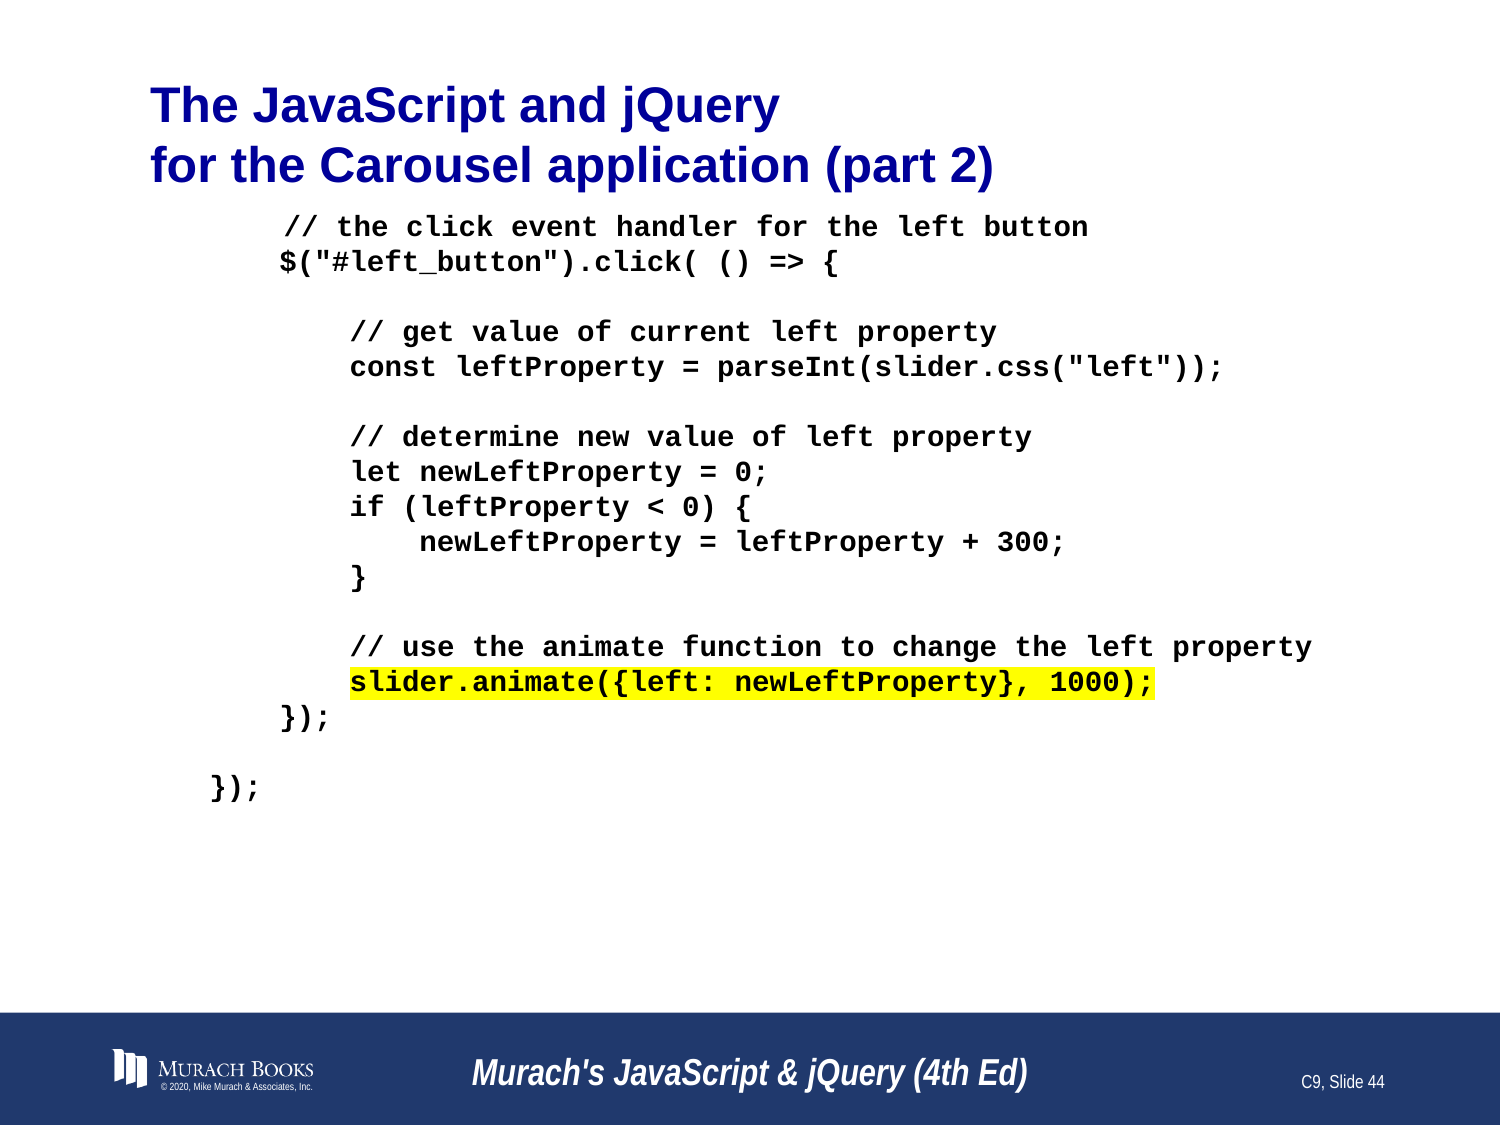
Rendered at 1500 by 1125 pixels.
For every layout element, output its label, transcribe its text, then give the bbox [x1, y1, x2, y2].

slide_number Murach's JavaScript & jQuery (4th Ed) [463, 1025, 1050, 1100]
list // the click event handler for the left button $("#left_button").click( () => { // get value of current left property const leftProperty = parseInt(slider.css("left")); // determine new value of left property let newLeftProperty = 0; if (leftProperty < 0) { newLeftProperty = leftProperty + 300; } // use the animate function to change the left property slider.animate({left: newLeftProperty}, 1000); }); }); [137, 200, 1350, 1000]
footer © 2020, Mike Murach & Associates, Inc. [12, 1025, 463, 1100]
title The JavaScript and jQuery for the Carousel application (part 2) [150, 72, 1350, 194]
slide_number C9, Slide 44 [1087, 1025, 1400, 1100]
